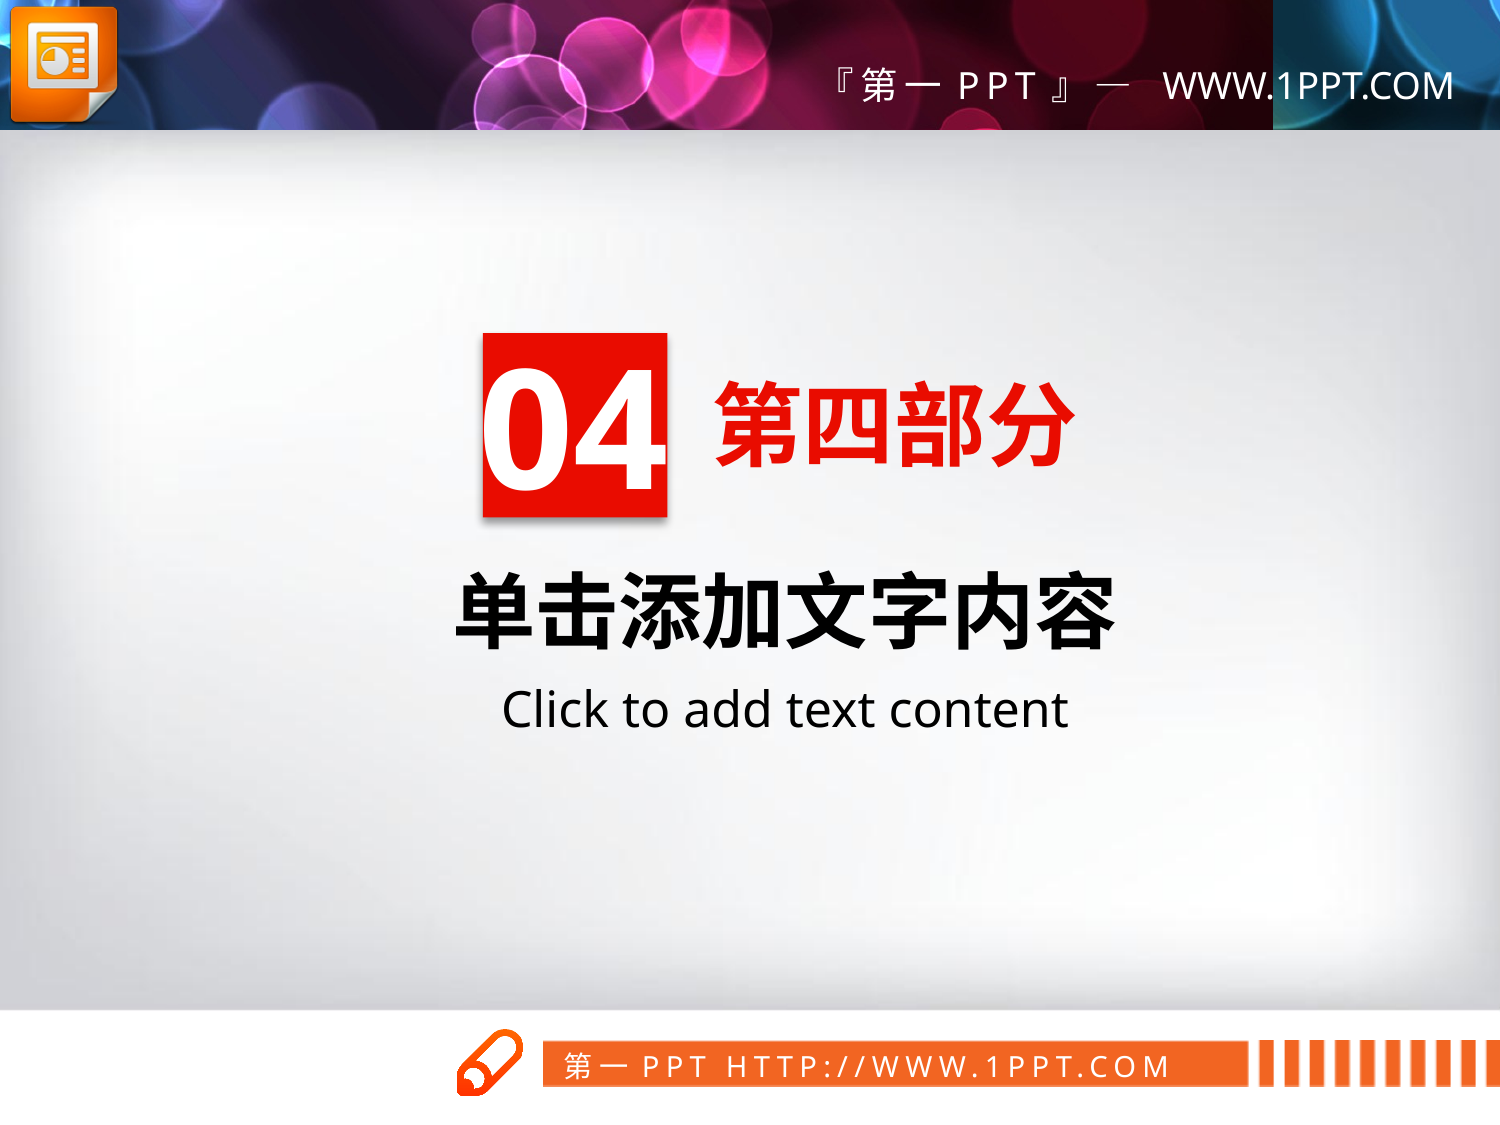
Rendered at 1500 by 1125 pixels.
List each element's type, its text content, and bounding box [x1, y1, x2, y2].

text_box 第四部分 [696, 360, 1094, 486]
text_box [480, 315, 668, 533]
picture [543, 1040, 1500, 1087]
picture [0, 0, 1500, 1012]
text_box Click to add text content [486, 669, 1085, 745]
text_box 单击添加文字内容 [437, 551, 1134, 667]
